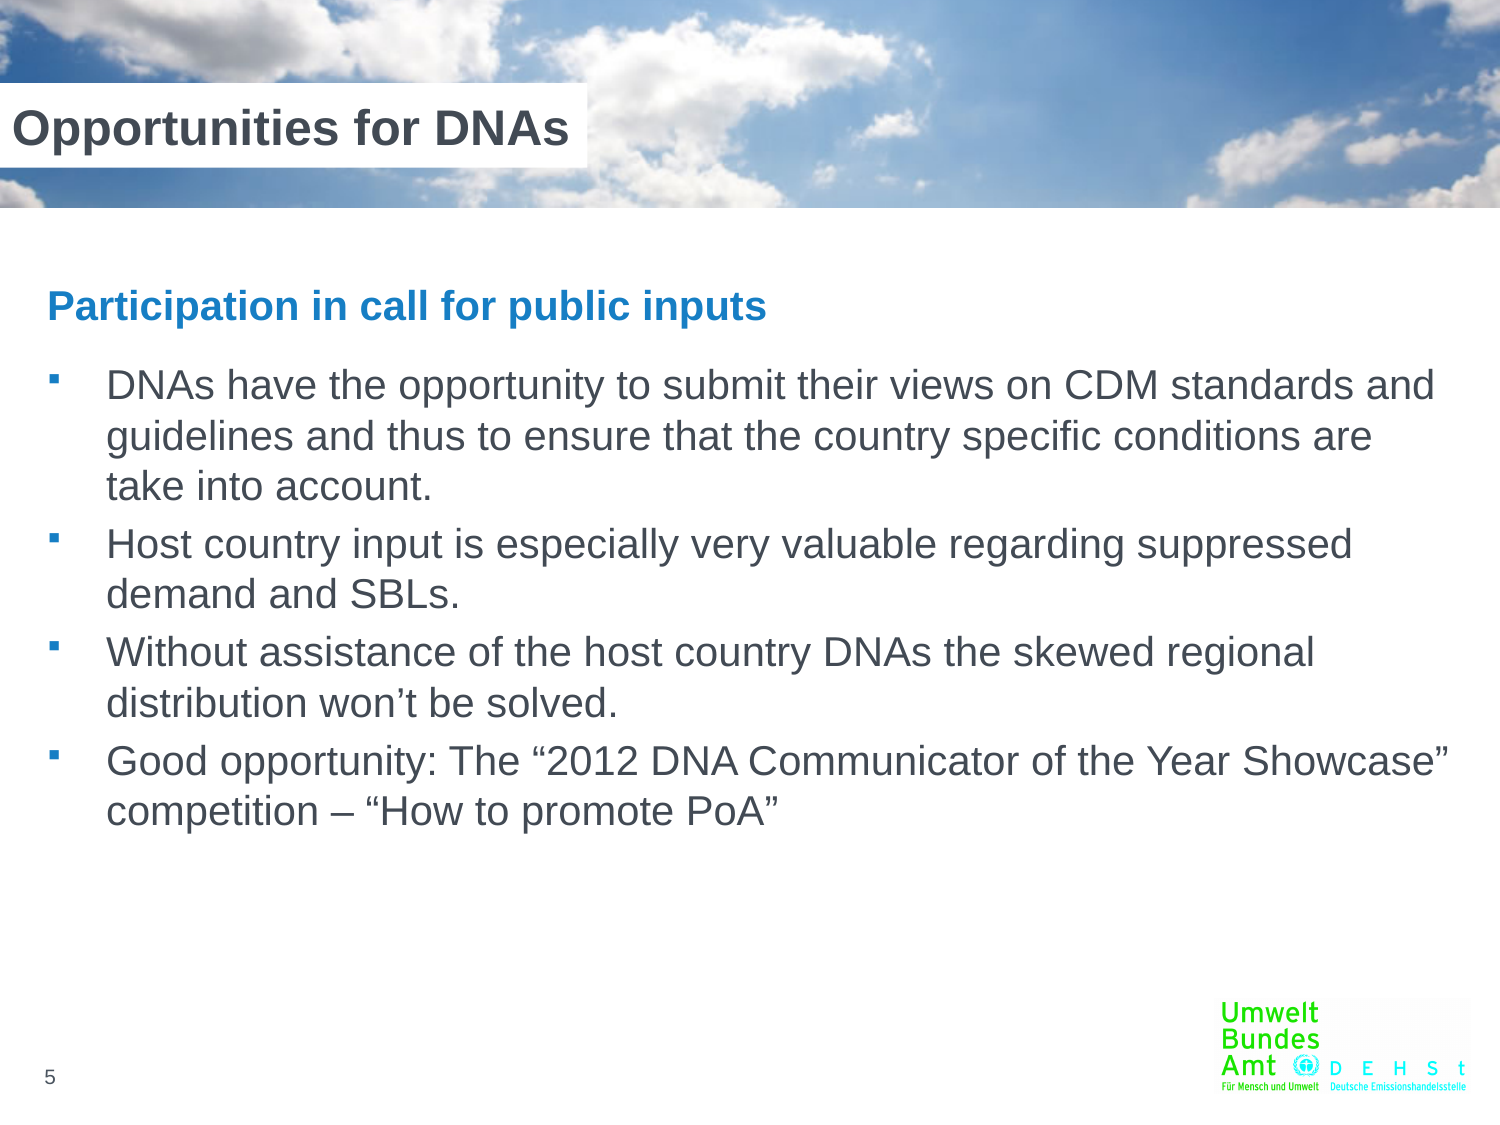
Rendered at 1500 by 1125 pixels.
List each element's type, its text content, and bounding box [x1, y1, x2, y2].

list DNAs have the opportunity to submit their views on CDM standards and guidelines and thus to ensure that the country specific conditions are take into account. Host country input is especially very valuable regarding suppressed demand and SBLs. Without assistance of the host country DNAs the skewed regional distribution won’t be solved. Good opportunity: The “2012 DNA Communicator of the Year Showcase” competition – “How to promote PoA” [41, 346, 1459, 976]
picture [1214, 998, 1471, 1094]
slide_number 5 [29, 1057, 113, 1094]
picture [0, 0, 1500, 208]
list Participation in call for public inputs [41, 267, 1459, 342]
title Opportunities for DNAs [0, 83, 588, 168]
